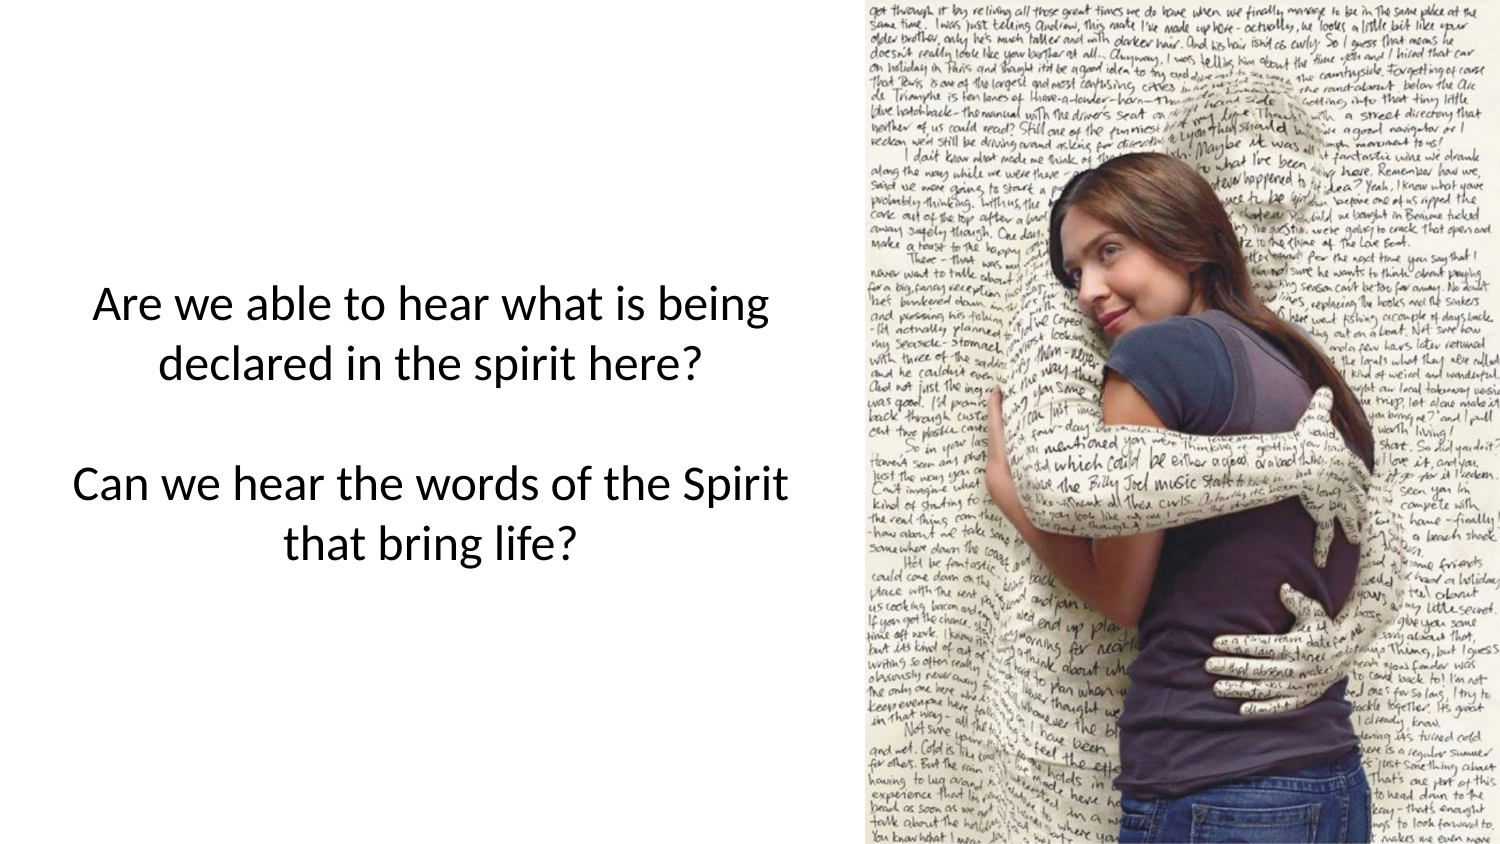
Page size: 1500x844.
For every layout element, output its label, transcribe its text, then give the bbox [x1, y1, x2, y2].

picture [864, 0, 1500, 844]
text_box Are we able to hear what is being declared in the spirit here? Can we hear the words of the Spirit that bring life? [17, 262, 845, 578]
